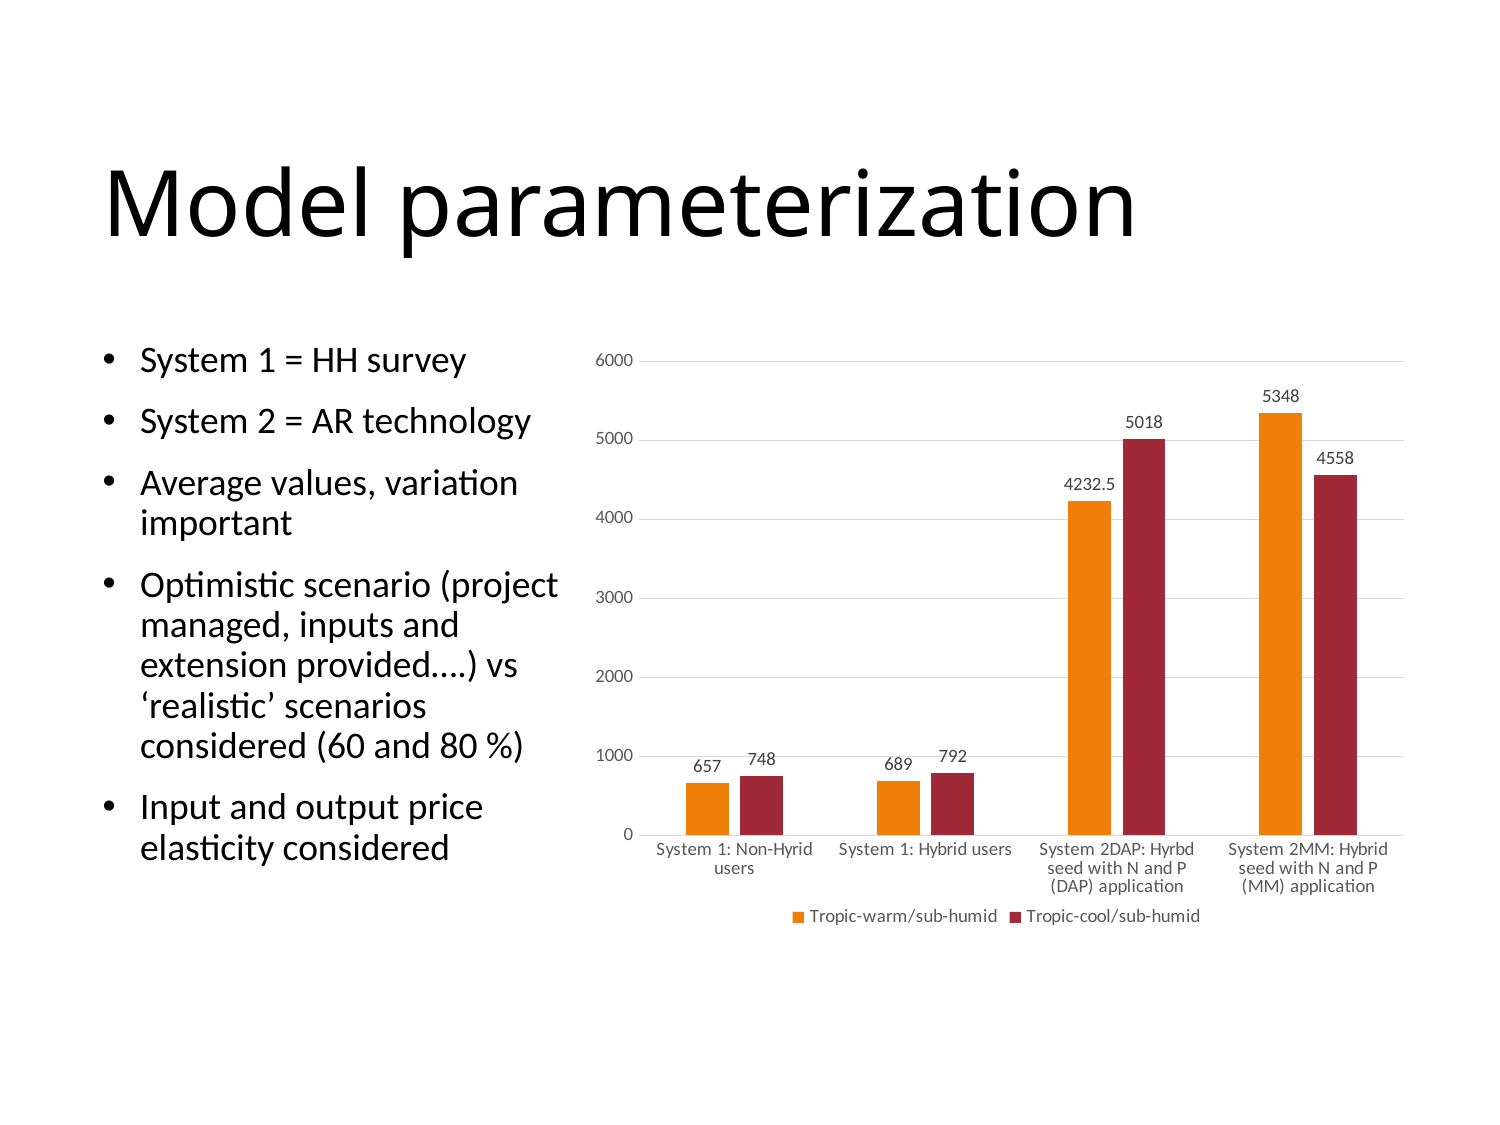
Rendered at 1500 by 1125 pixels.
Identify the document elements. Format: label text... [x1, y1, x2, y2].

chart [580, 332, 1413, 933]
text_box System 1 = HH survey System 2 = AR technology Average values, variation important Optimistic scenario (project managed, inputs and extension provided….) vs ‘realistic’ scenarios considered (60 and 80 %) Input and output price elasticity considered [87, 332, 575, 988]
subtitle Model parameterization [87, 137, 1213, 275]
